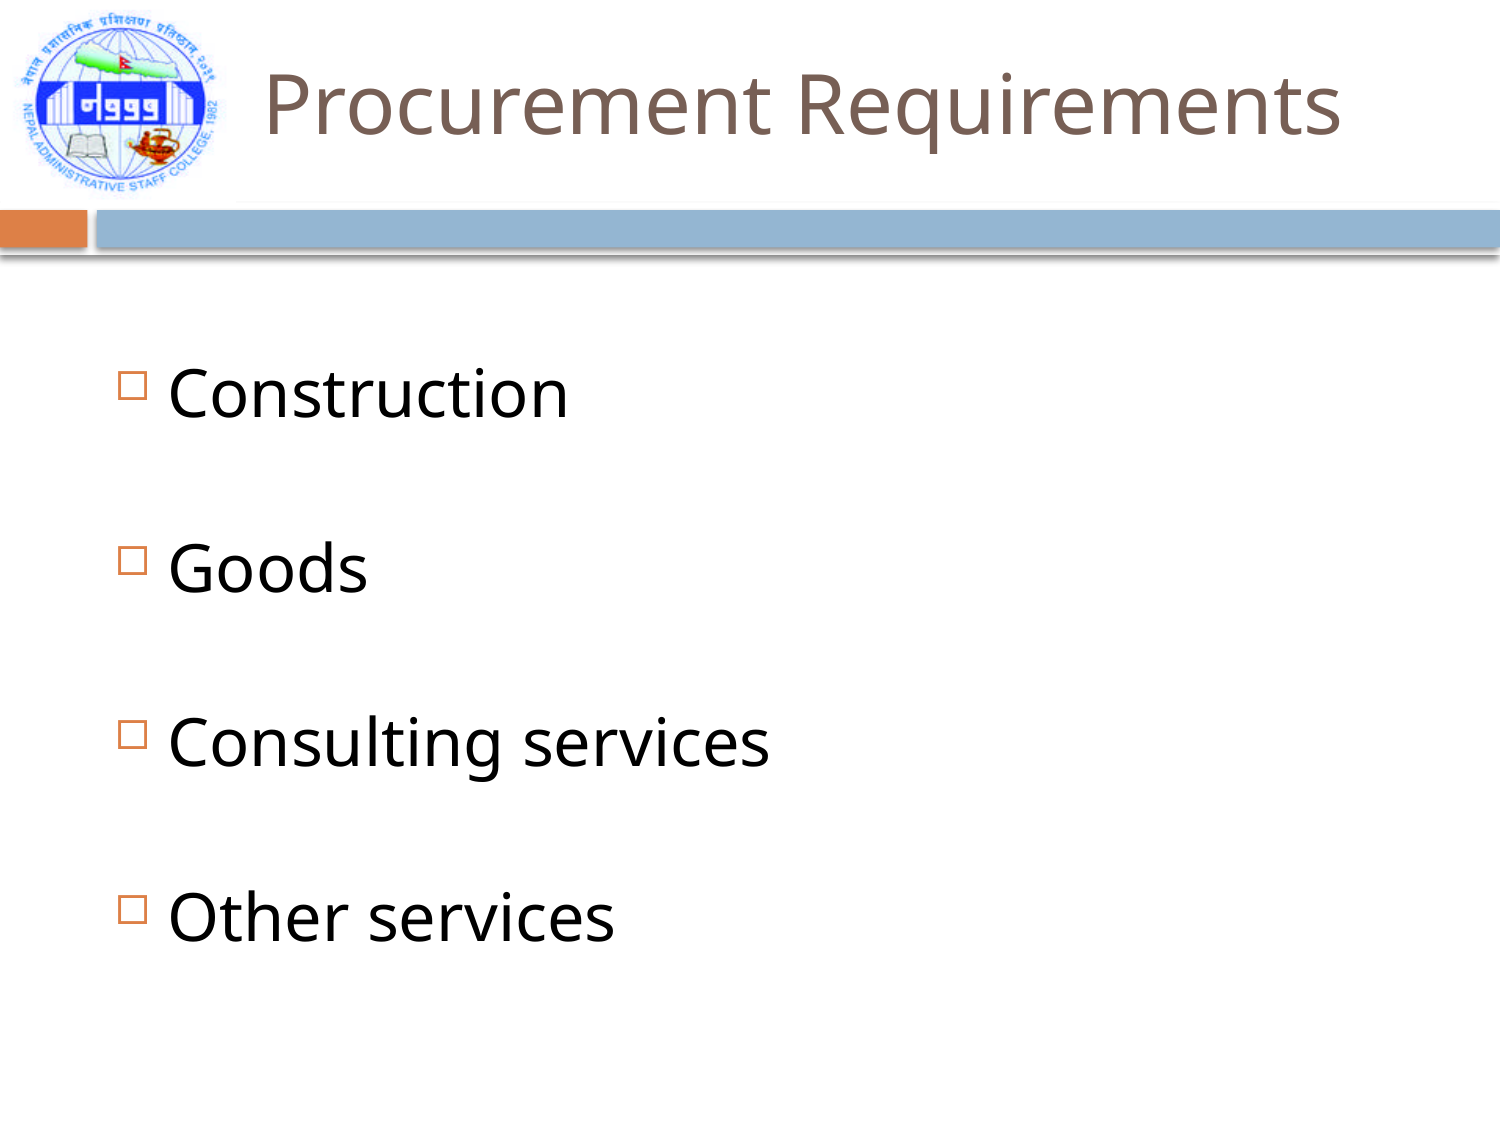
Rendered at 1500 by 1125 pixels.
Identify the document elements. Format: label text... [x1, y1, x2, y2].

picture [1, 0, 236, 208]
list Construction Goods Consulting services Other services [99, 263, 1475, 1075]
title Procurement Requirements [247, 69, 1500, 233]
